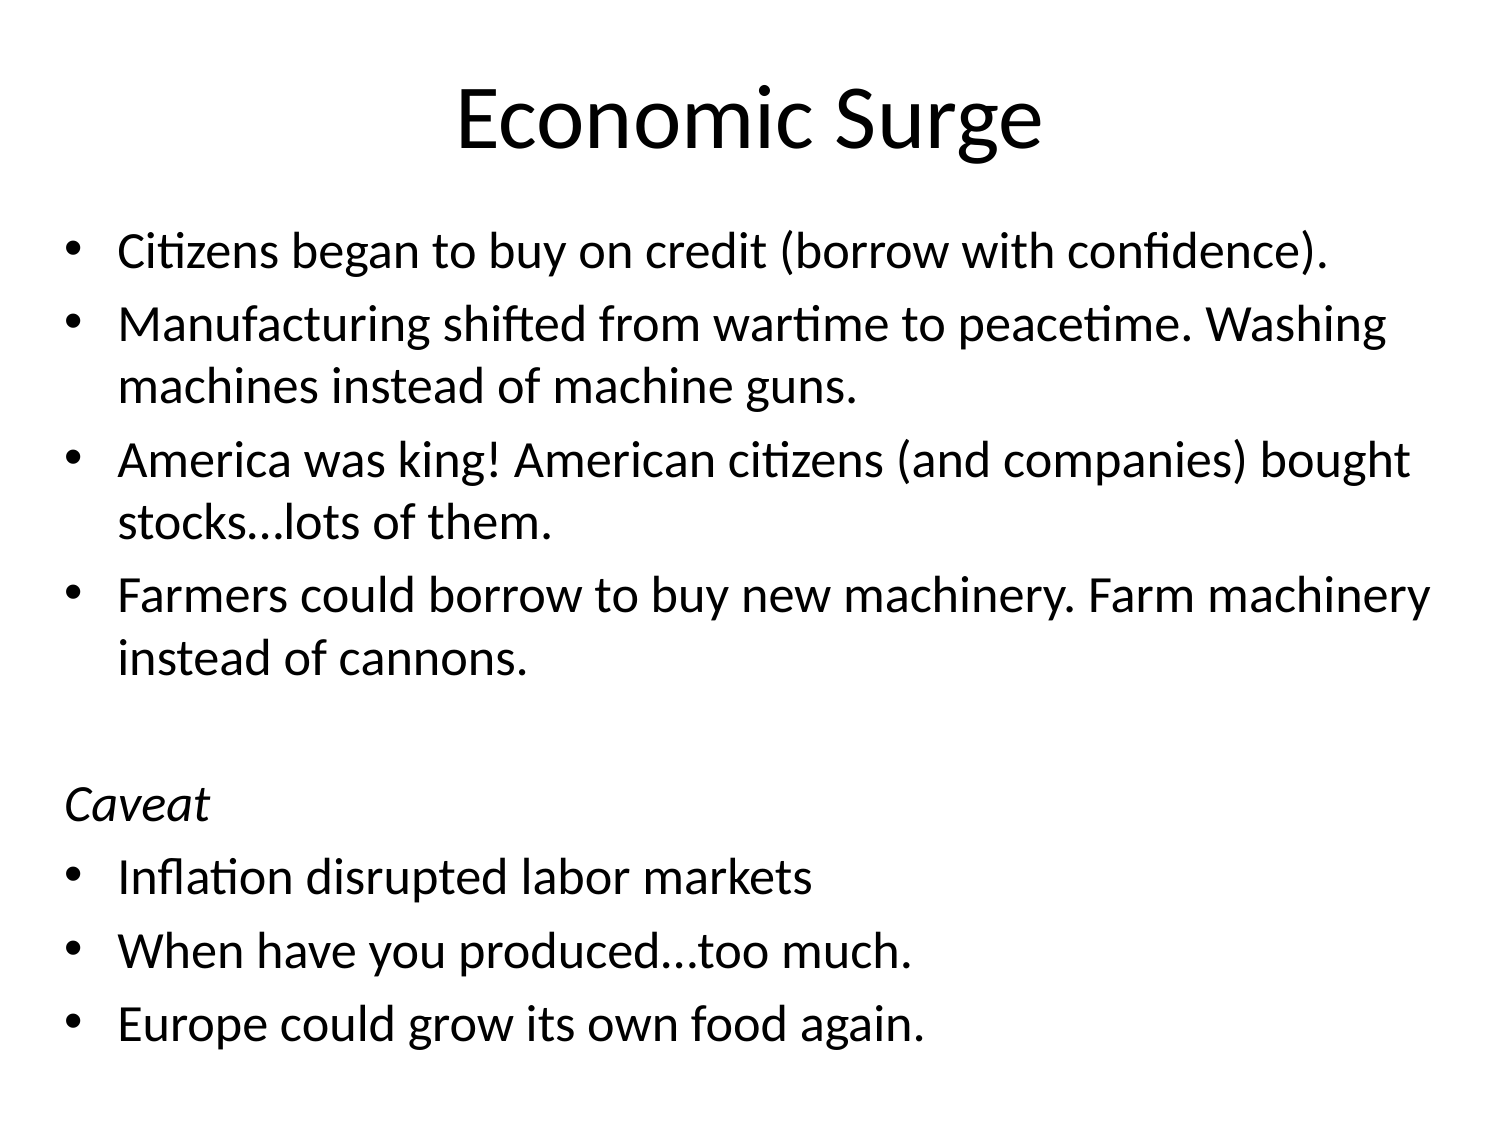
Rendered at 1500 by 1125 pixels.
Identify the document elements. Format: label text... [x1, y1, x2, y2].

list Citizens began to buy on credit (borrow with confidence). Manufacturing shifted from wartime to peacetime. Washing machines instead of machine guns. America was king! American citizens (and companies) bought stocks…lots of them. Farmers could borrow to buy new machinery. Farm machinery instead of cannons. Caveat Inflation disrupted labor markets When have you produced…too much. Europe could grow its own food again. [49, 208, 1468, 1071]
title Economic Surge [75, 45, 1425, 180]
